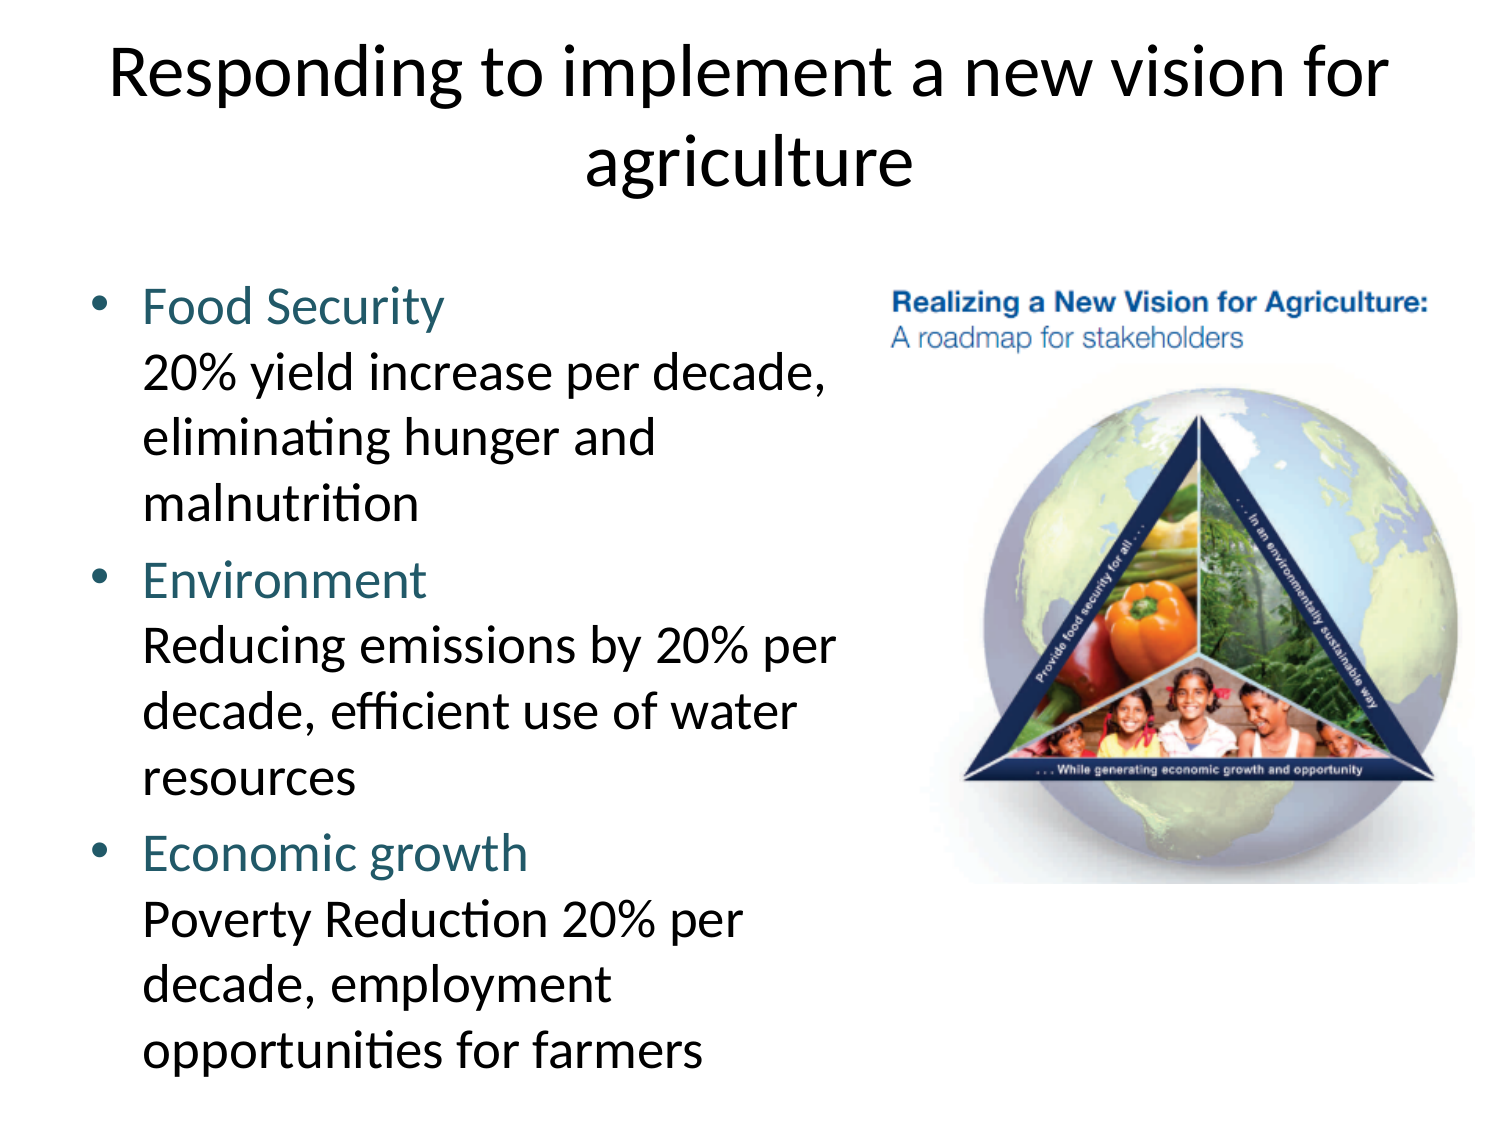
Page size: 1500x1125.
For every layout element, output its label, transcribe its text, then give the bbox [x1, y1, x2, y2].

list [874, 262, 1476, 884]
title Responding to implement a new vision for agriculture [75, 99, 1425, 233]
list Food Security 20% yield increase per decade, eliminating hunger and malnutrition Environment Reducing emissions by 20% per decade, efficient use of water resources Economic growth Poverty Reduction 20% per decade, employment opportunities for farmers [75, 262, 863, 1088]
